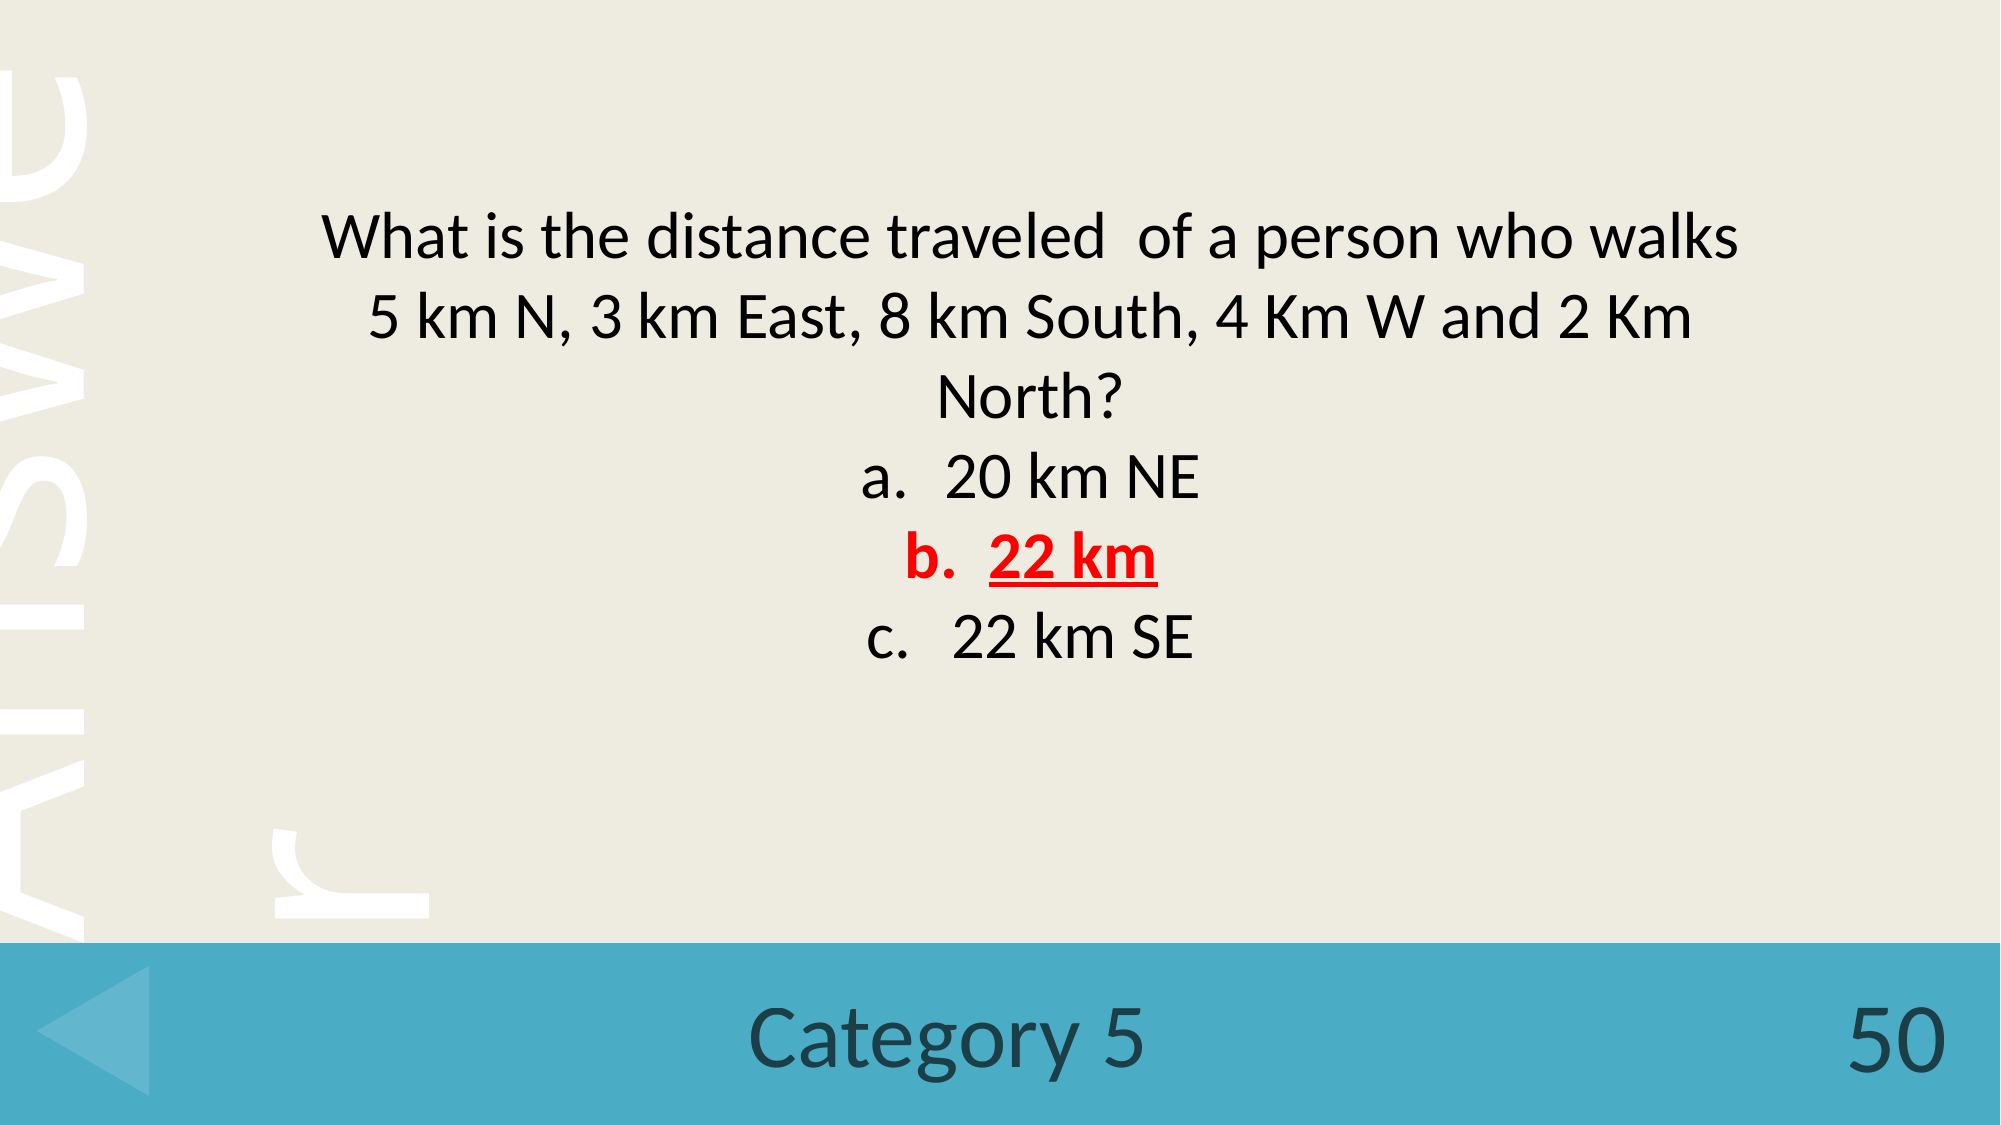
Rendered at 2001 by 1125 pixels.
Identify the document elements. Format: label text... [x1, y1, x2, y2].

list 50 [1849, 967, 1963, 1097]
list What is the distance traveled of a person who walks 5 km N, 3 km East, 8 km South, 4 Km W and 2 Km North? 20 km NE 22 km 22 km SE [302, 307, 1760, 636]
title Category 5 [48, 937, 1849, 1125]
